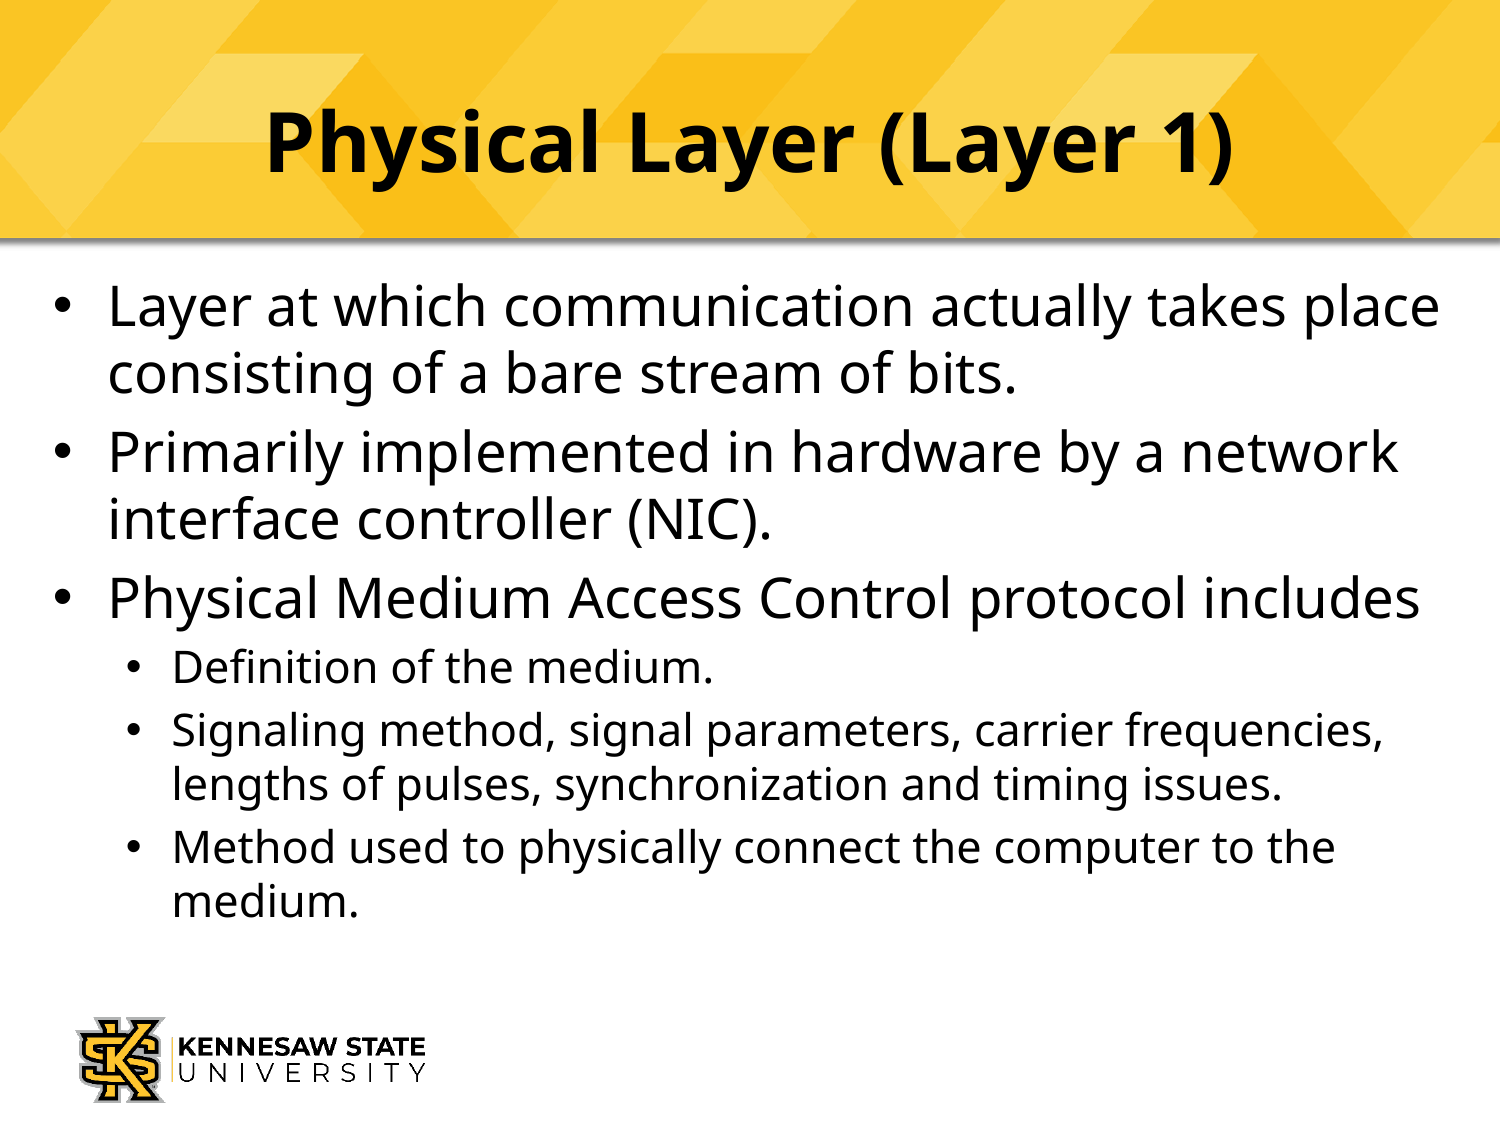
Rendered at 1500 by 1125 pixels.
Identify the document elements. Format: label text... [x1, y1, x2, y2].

list Layer at which communication actually takes place consisting of a bare stream of bits. Primarily implemented in hardware by a network interface controller (NIC). Physical Medium Access Control protocol includes Definition of the medium. Signaling method, signal parameters, carrier frequencies, lengths of pulses, synchronization and timing issues. Method used to physically connect the computer to the medium. [37, 262, 1463, 988]
picture [0, 0, 1500, 251]
title Physical Layer (Layer 1) [75, 45, 1425, 233]
picture [75, 1017, 425, 1103]
